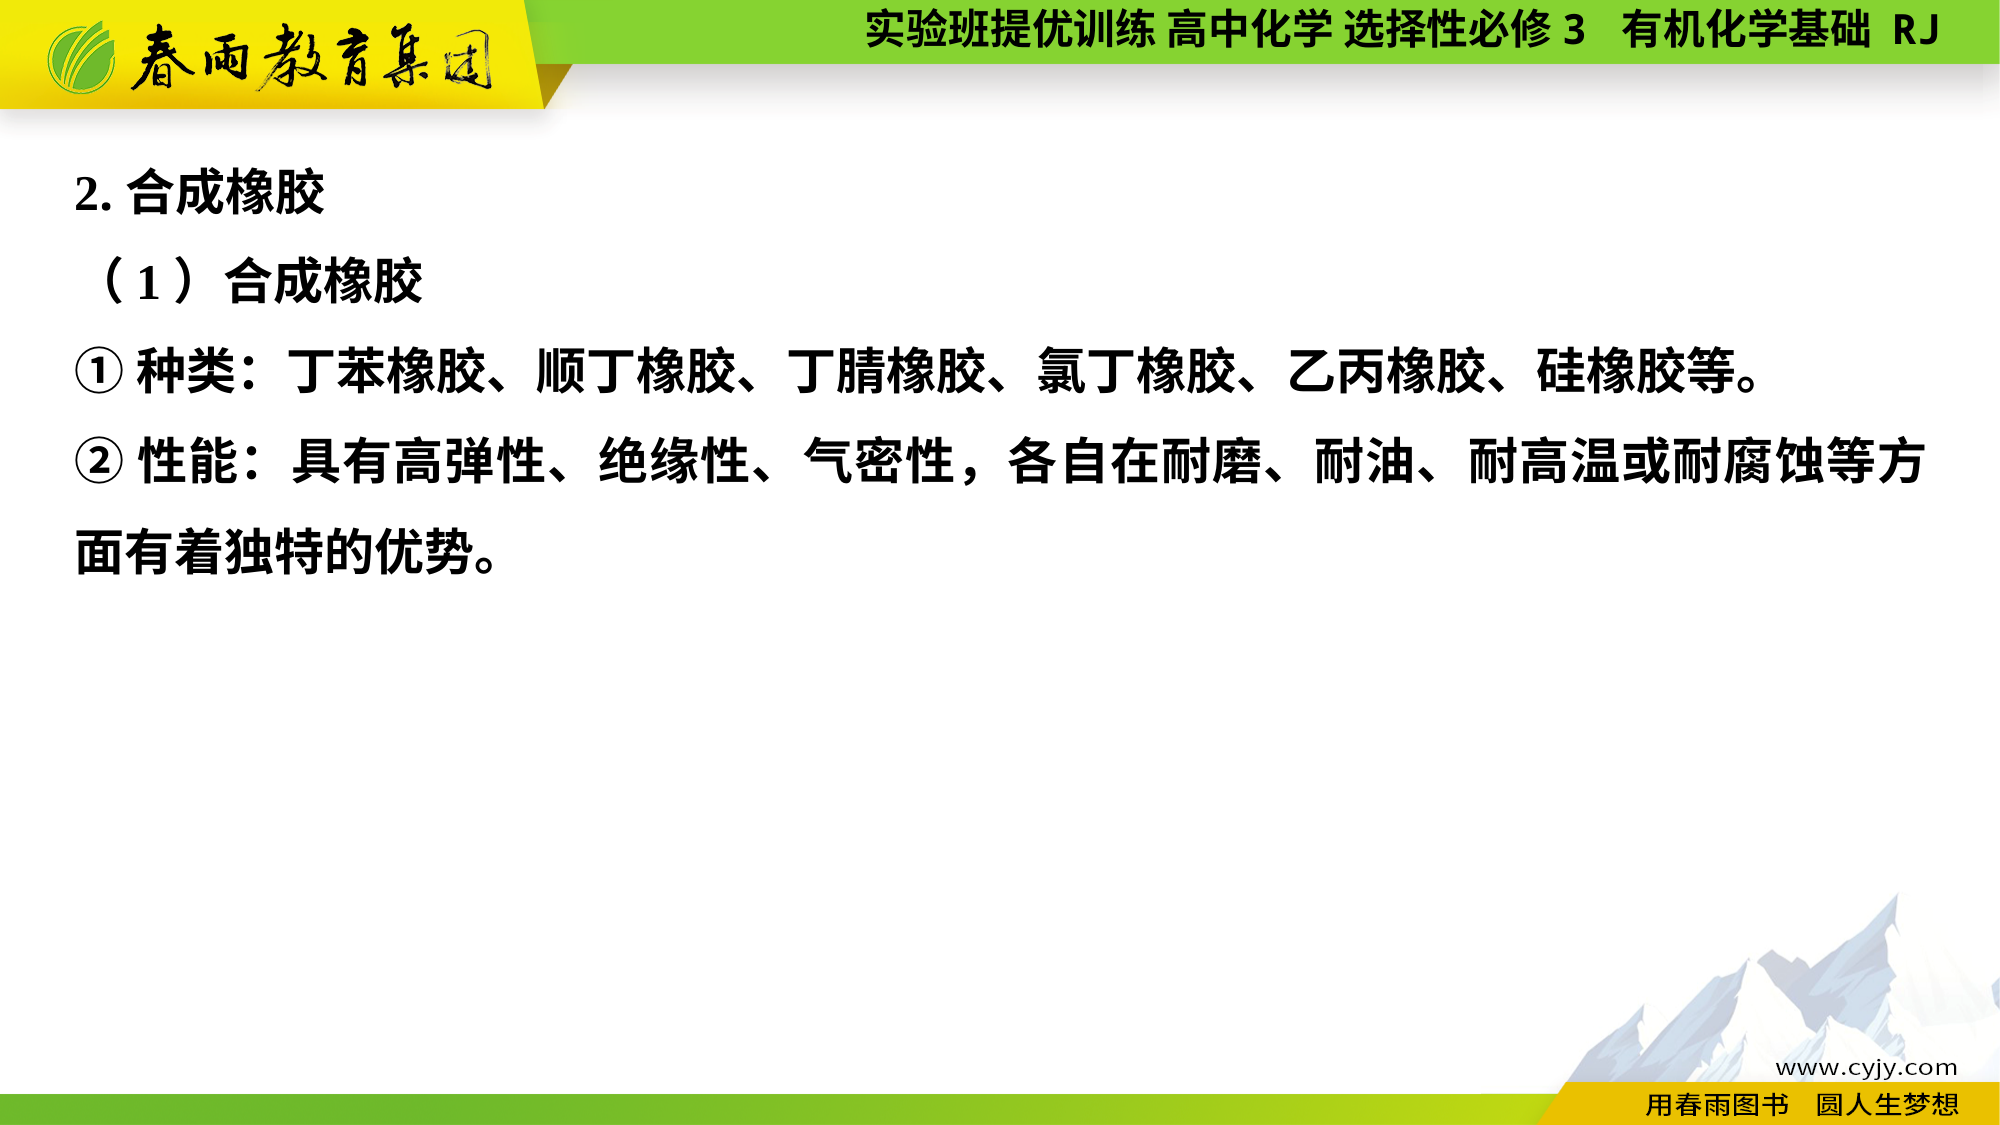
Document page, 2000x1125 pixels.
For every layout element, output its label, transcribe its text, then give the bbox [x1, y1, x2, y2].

list 2.合成橡胶 （1）合成橡胶 ①种类：丁苯橡胶、顺丁橡胶、丁腈橡胶、氯丁橡胶、乙丙橡胶、硅橡胶等。 ②性能：具有高弹性、绝缘性、气密性，各自在耐磨、耐油、耐高温或耐腐蚀等方面有着独特的优势。 [59, 122, 1944, 592]
picture [0, 0, 2000, 1125]
